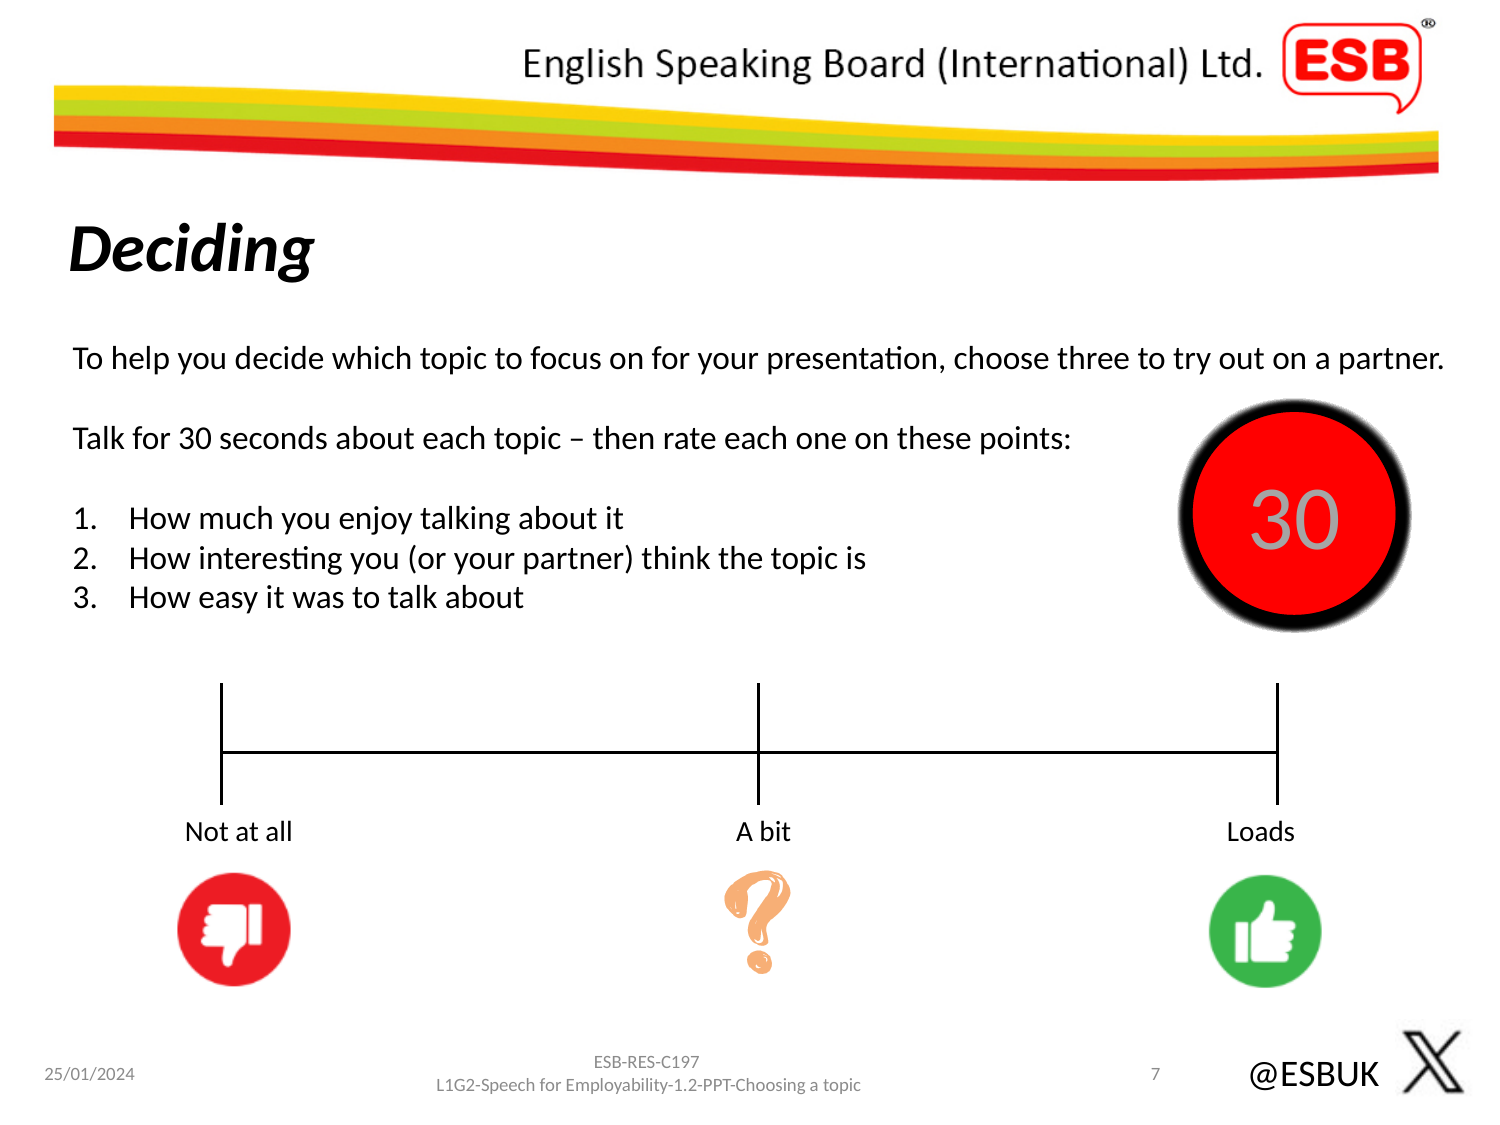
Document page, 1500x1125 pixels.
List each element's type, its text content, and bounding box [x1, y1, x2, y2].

title Deciding [53, 184, 1347, 315]
picture [1188, 855, 1347, 1000]
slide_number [29, 1042, 367, 1103]
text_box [90, 683, 1410, 880]
picture [721, 861, 795, 979]
footer ESB-RES-C197 L1G2-Speech for Employability-1.2-PPT-Choosing a topic [395, 1042, 902, 1103]
picture [1395, 1019, 1476, 1106]
slide_number 7 [930, 1042, 1176, 1103]
picture [173, 848, 305, 1007]
text_box 30 [1192, 412, 1396, 615]
text_box To help you decide which topic to focus on for your presentation, choose three to try out on a partner. Talk for 30 seconds about each topic – then rate each one on these points: How much you enjoy talking about it How interesting you (or your partner) think the topic is How easy it was to talk about [57, 328, 1475, 623]
picture [0, 0, 1500, 189]
